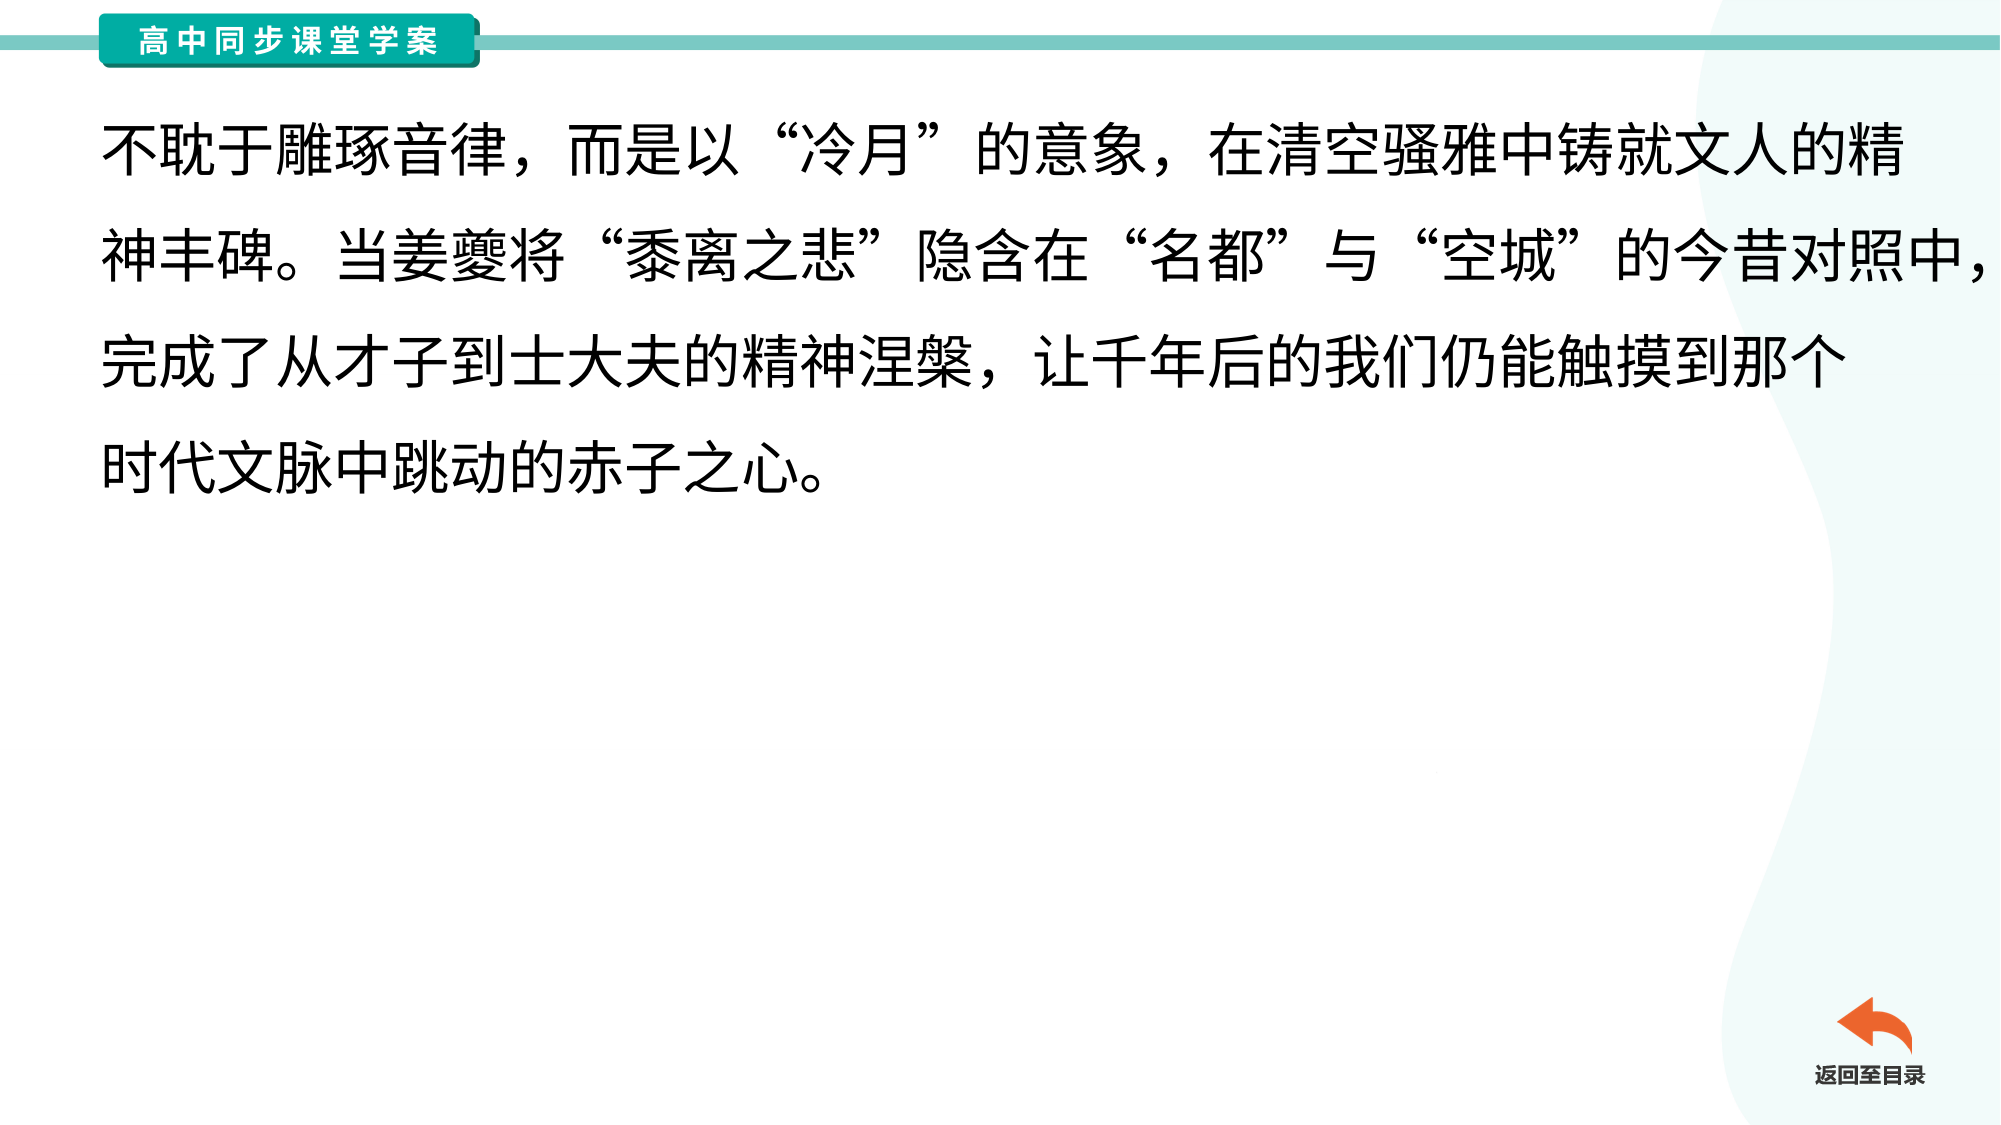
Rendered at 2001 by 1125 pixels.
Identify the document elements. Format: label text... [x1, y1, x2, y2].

picture [0, 0, 2000, 1125]
text_box 不耽于雕琢音律，而是以“冷月”的意象，在清空骚雅中铸就文人的精 神丰碑。当姜夔将“黍离之悲”隐含在“名都”与“空城”的今昔对照中，便 完成了从才子到士大夫的精神涅槃，让千年后的我们仍能触摸到那个 时代文脉中跳动的赤子之心。 [100, 76, 1899, 700]
